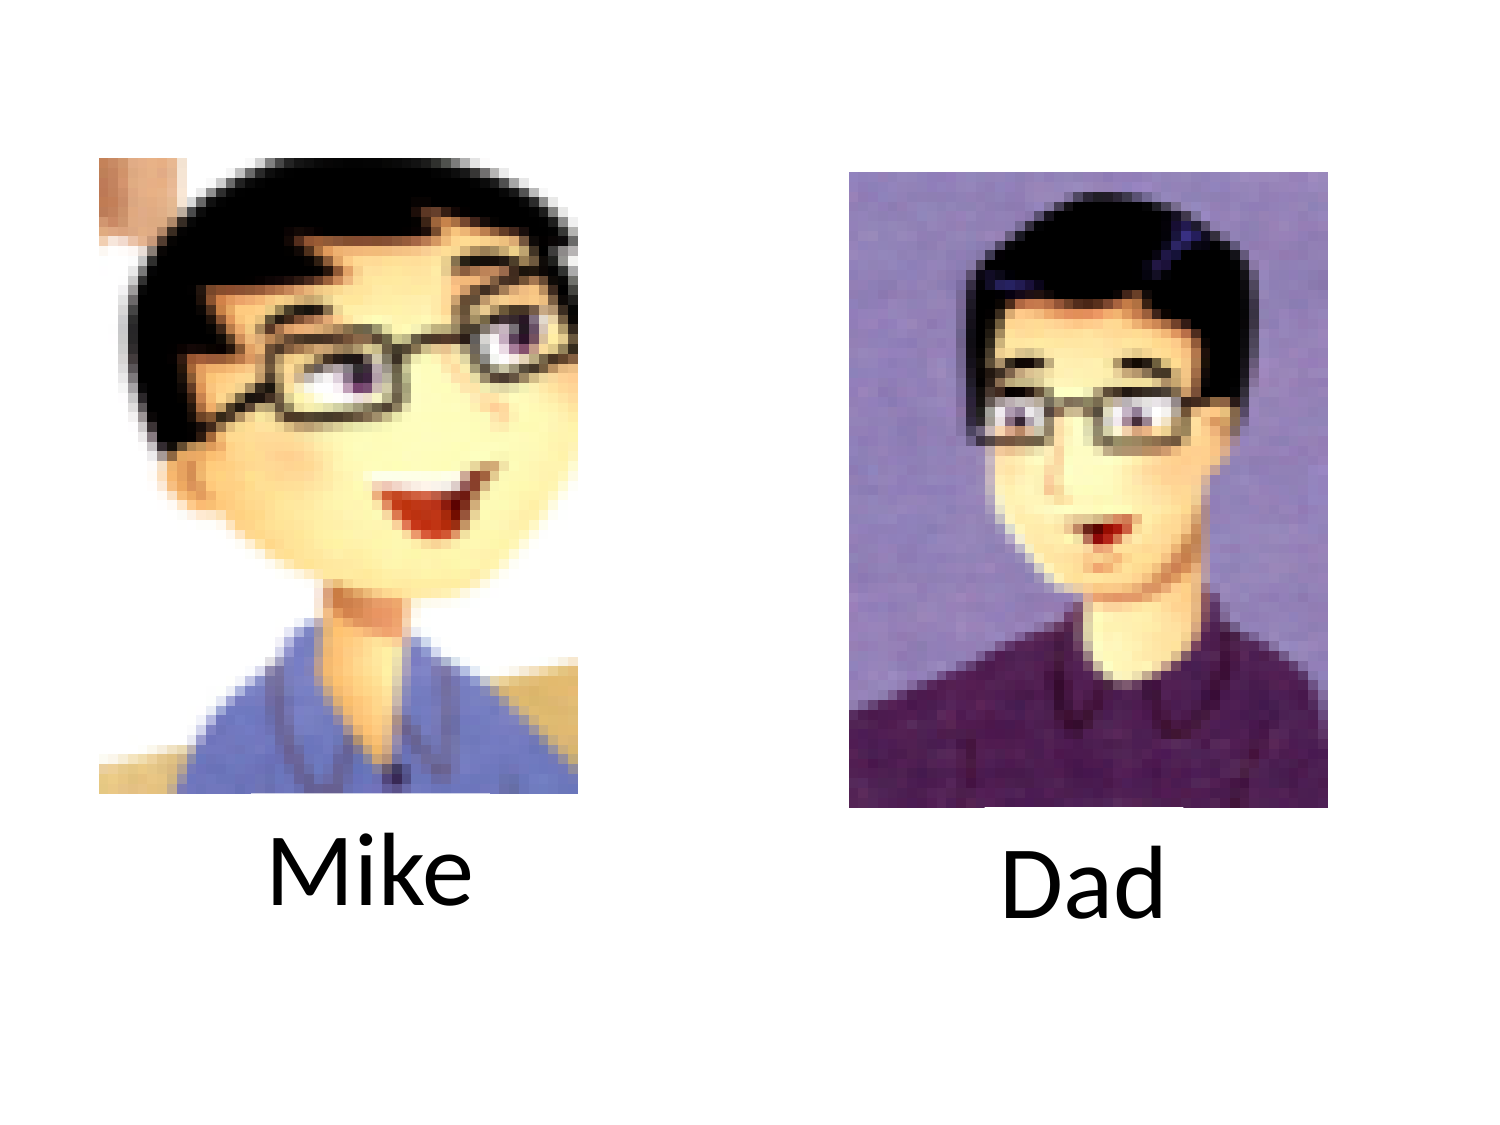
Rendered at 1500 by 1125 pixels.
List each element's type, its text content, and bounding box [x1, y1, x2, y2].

picture [849, 163, 1338, 808]
text_box Mike [251, 802, 490, 934]
text_box Dad [984, 816, 1184, 947]
picture [99, 149, 588, 794]
